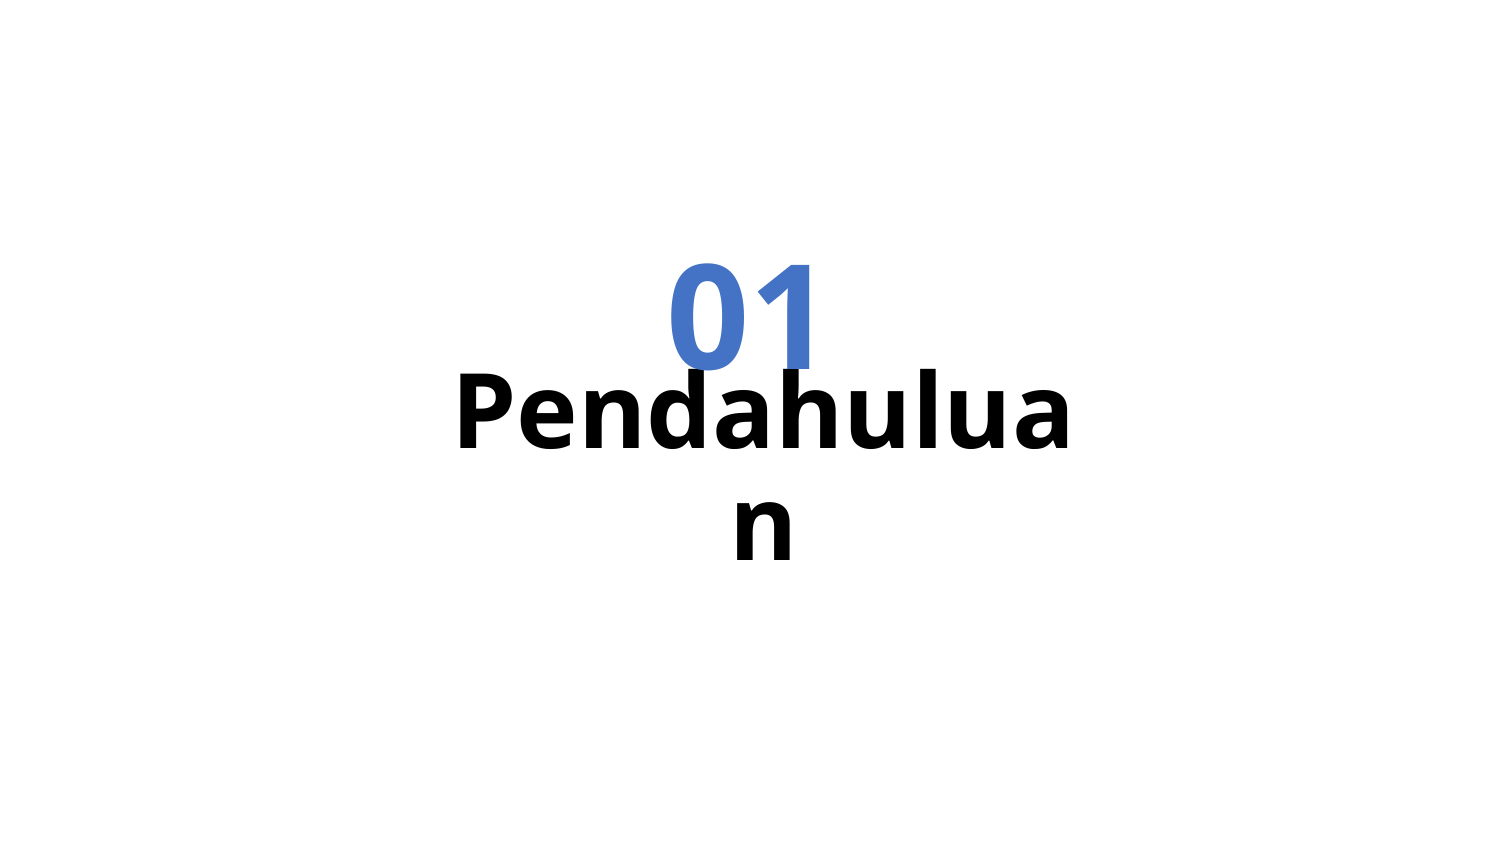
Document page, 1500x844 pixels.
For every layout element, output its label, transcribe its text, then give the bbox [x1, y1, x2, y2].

title 01 [614, 242, 886, 404]
title Pendahuluan [413, 417, 1115, 524]
